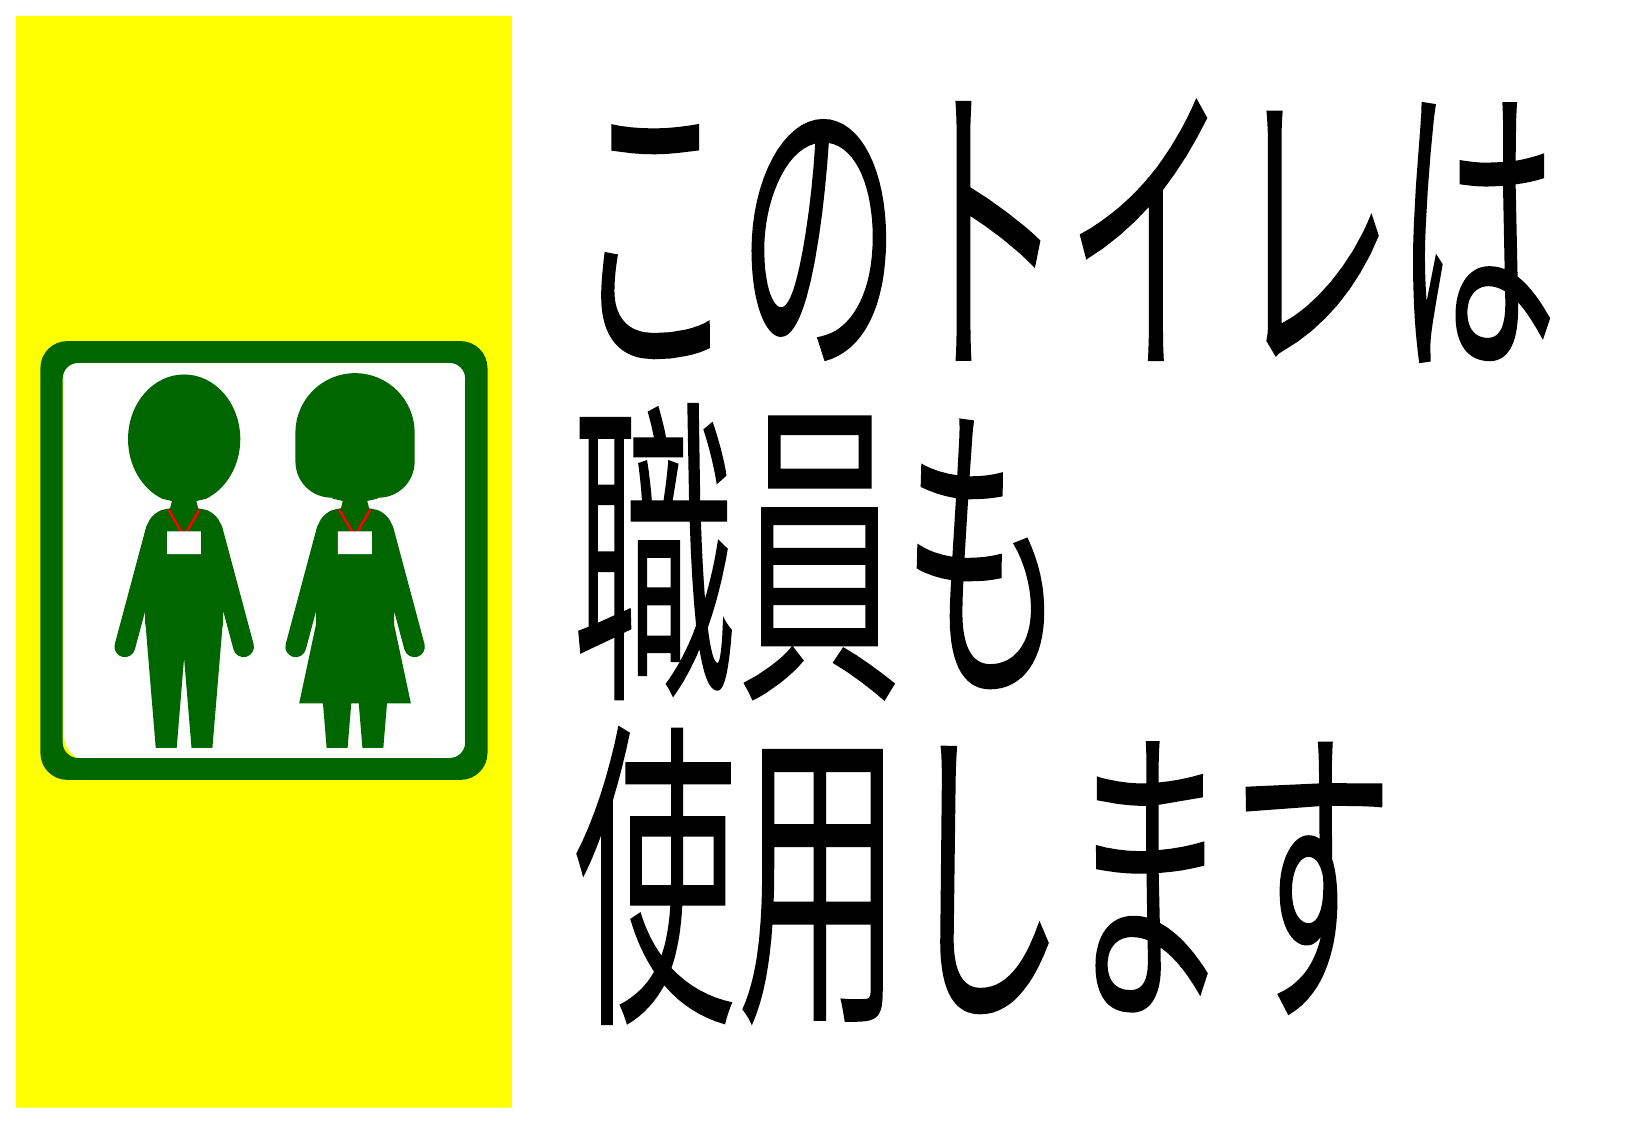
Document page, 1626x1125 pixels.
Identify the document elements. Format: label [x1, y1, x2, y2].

text_box [14, 14, 514, 1110]
text_box [40, 340, 488, 781]
